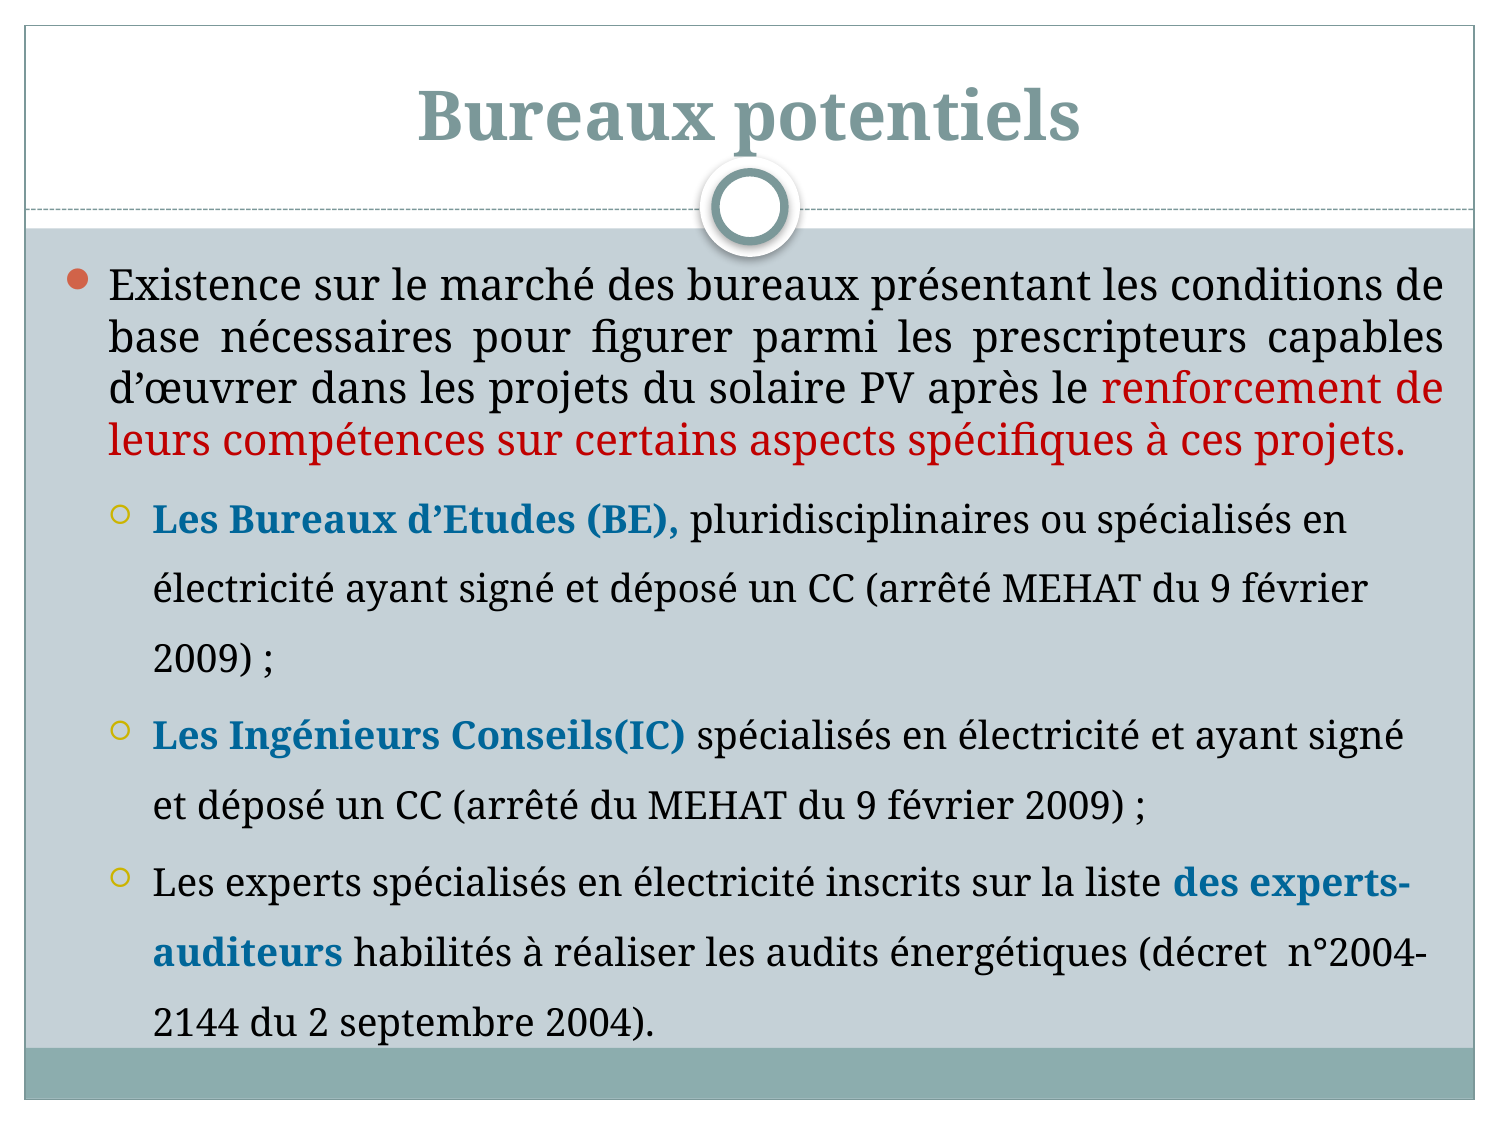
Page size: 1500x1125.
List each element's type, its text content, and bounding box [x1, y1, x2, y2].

list Existence sur le marché des bureaux présentant les conditions de base nécessaires pour figurer parmi les prescripteurs capables d’œuvrer dans les projets du solaire PV après le renforcement de leurs compétences sur certains aspects spécifiques à ces projets. Les Bureaux d’Etudes (BE), pluridisciplinaires ou spécialisés en électricité ayant signé et déposé un CC (arrêté MEHAT du 9 février 2009) ; Les Ingénieurs Conseils(IC) spécialisés en électricité et ayant signé et déposé un CC (arrêté du MEHAT du 9 février 2009) ; Les experts spécialisés en électricité inscrits sur la liste des experts-auditeurs habilités à réaliser les audits énergétiques (décret n°2004-2144 du 2 septembre 2004). [49, 250, 1459, 1071]
title Bureaux potentiels [49, 37, 1450, 162]
